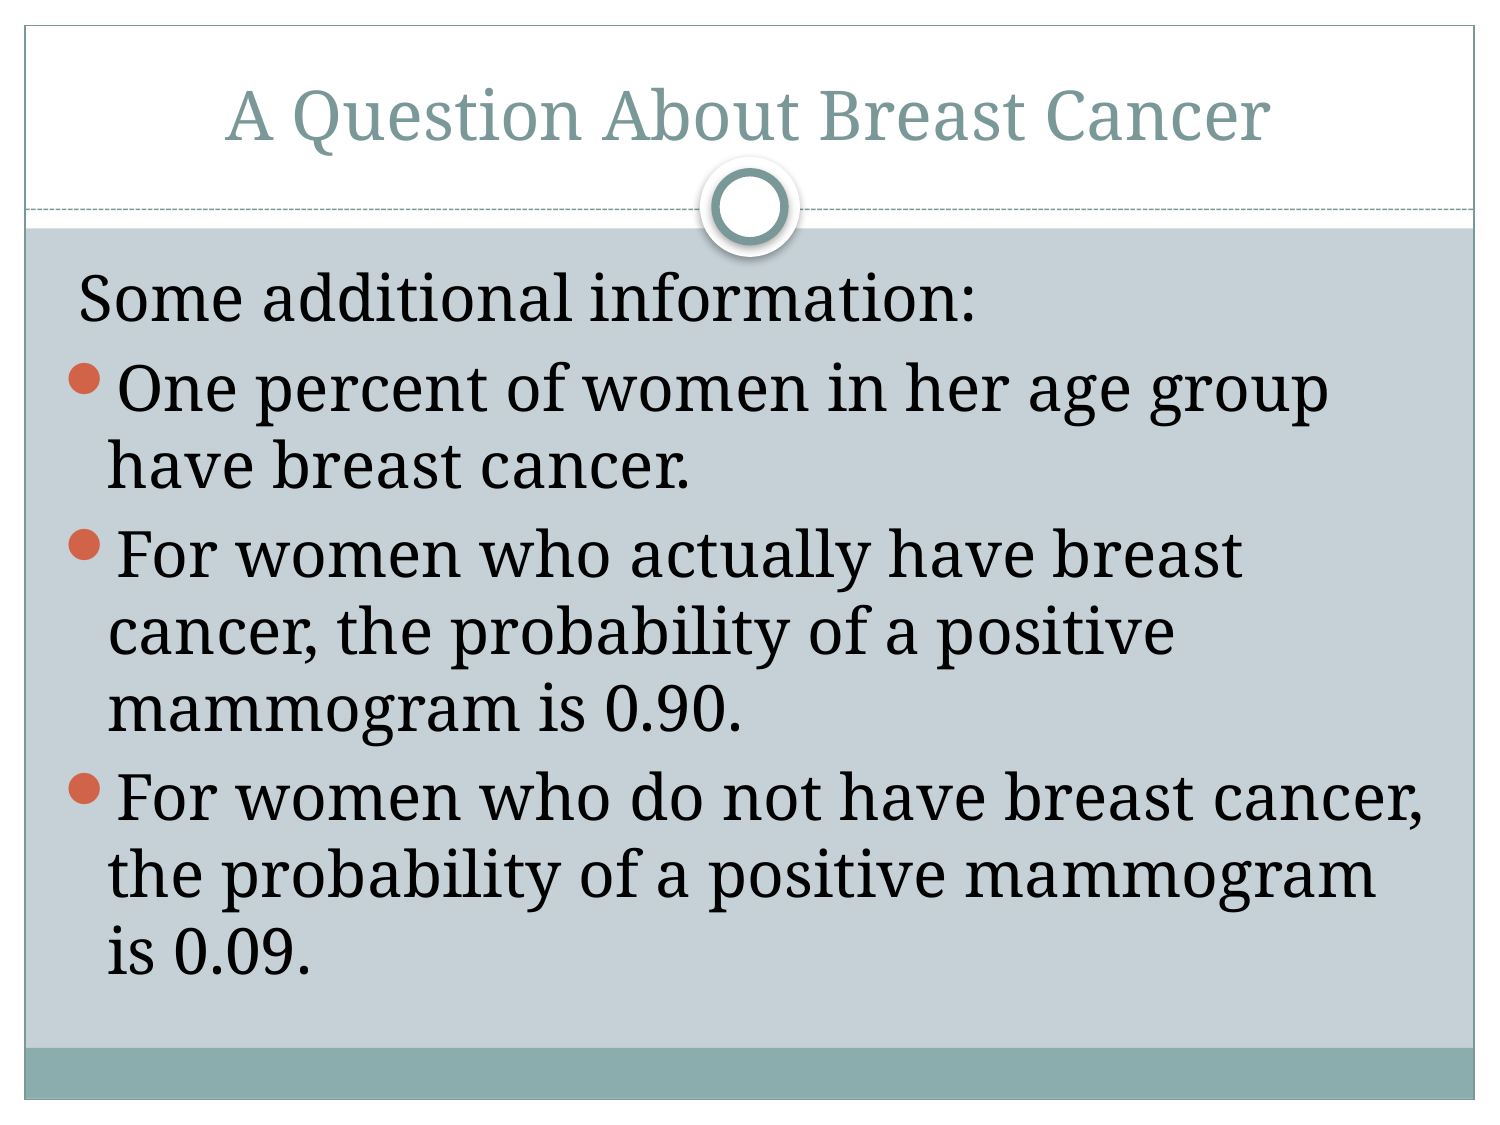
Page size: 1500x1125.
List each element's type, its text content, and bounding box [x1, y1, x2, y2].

title A Question About Breast Cancer [49, 37, 1450, 162]
list Some additional information: One percent of women in her age group have breast cancer. For women who actually have breast cancer, the probability of a positive mammogram is 0.90. For women who do not have breast cancer, the probability of a positive mammogram is 0.09. [49, 250, 1445, 1001]
